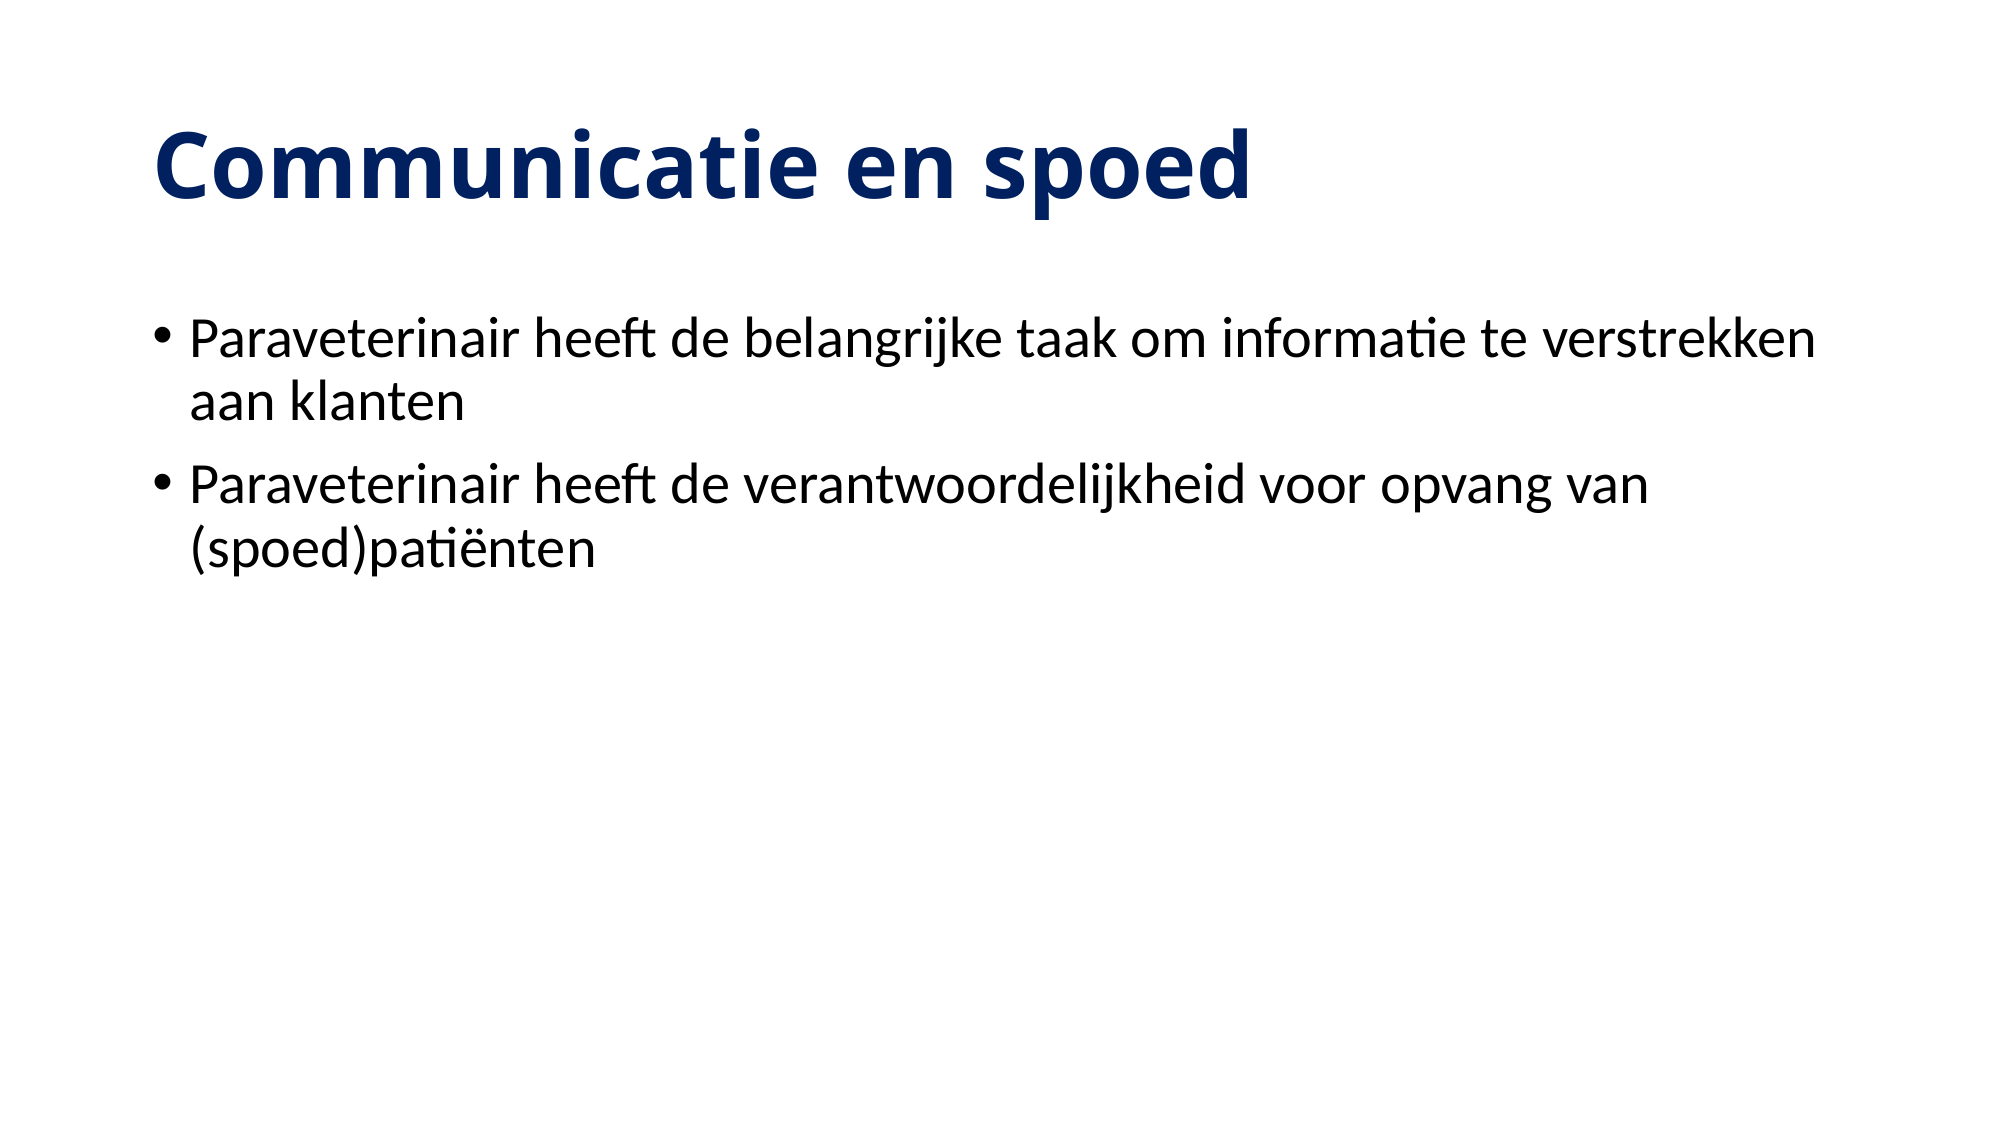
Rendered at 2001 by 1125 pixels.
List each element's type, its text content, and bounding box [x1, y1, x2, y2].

list Paraveterinair heeft de belangrijke taak om informatie te verstrekken aan klanten Paraveterinair heeft de verantwoordelijkheid voor opvang van (spoed)patiënten [137, 299, 1863, 1014]
title Communicatie en spoed [137, 59, 1863, 278]
